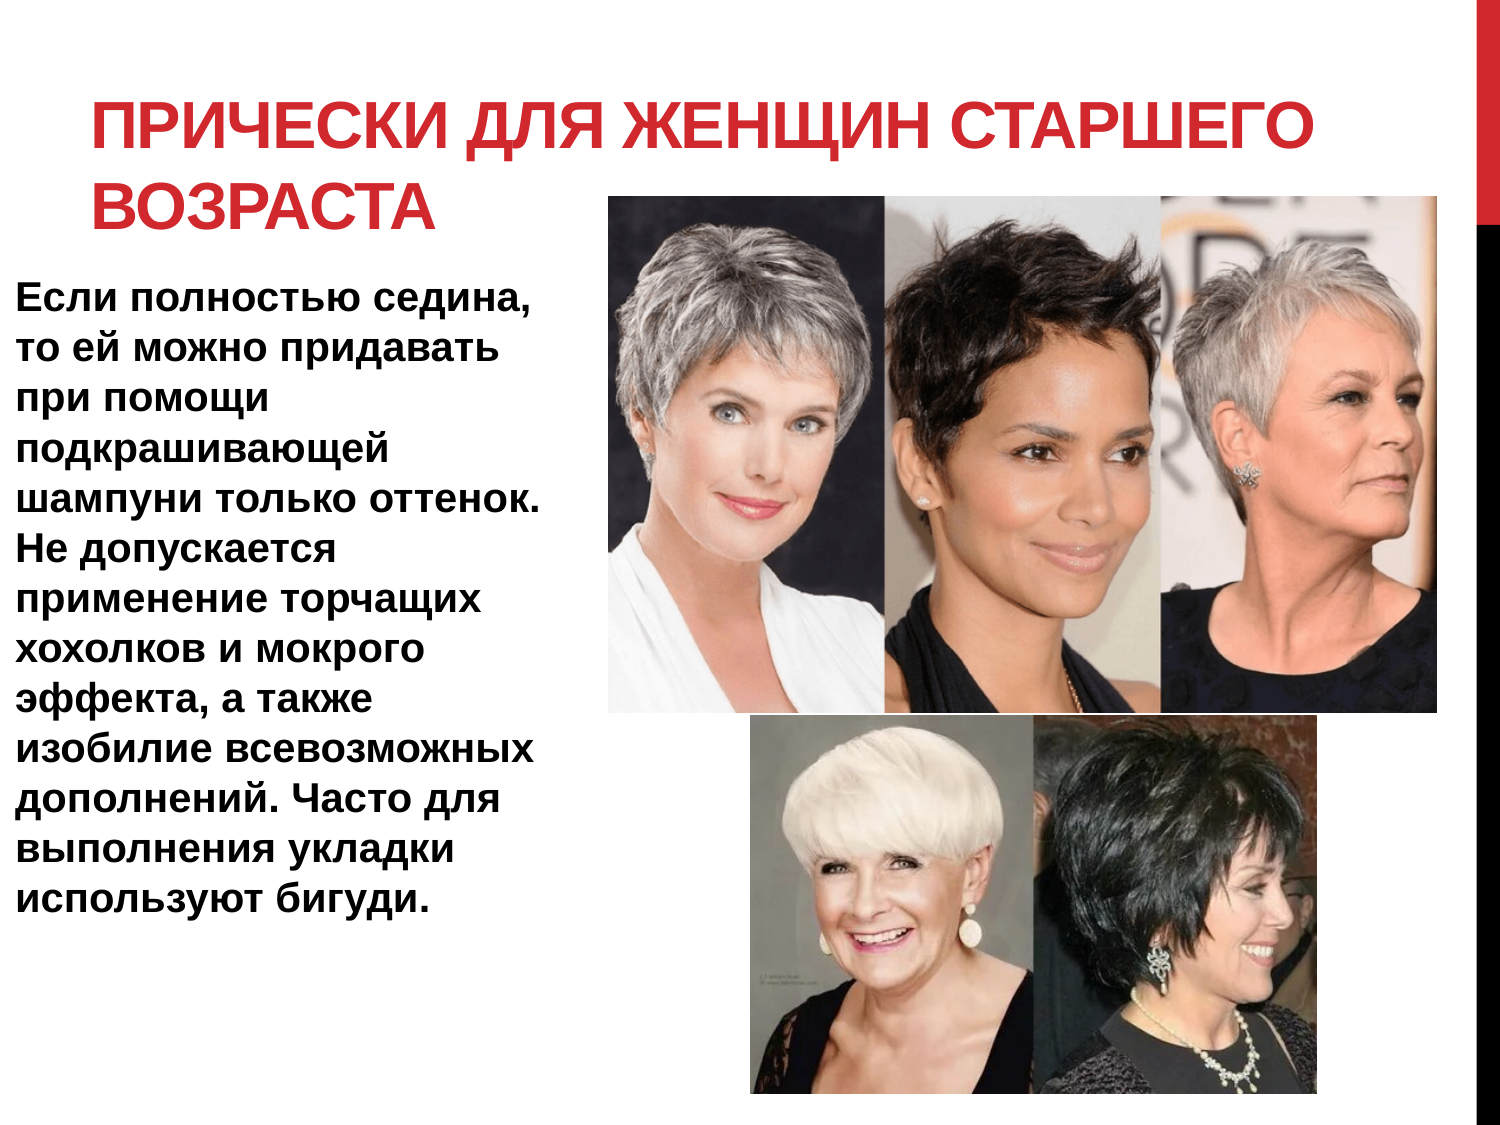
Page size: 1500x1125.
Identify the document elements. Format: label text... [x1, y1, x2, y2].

title Прически для женщин старшего возраста [75, 25, 1436, 250]
picture [607, 195, 1437, 714]
picture [749, 715, 1318, 1095]
list Если полностью седина, то ей можно придавать при помощи подкрашивающей шампуни только оттенок. Не допускается применение торчащих хохолков и мокрого эффекта, а также изобилие всевозможных дополнений. Часто для выполнения укладки используют бигуди. [0, 262, 597, 1125]
